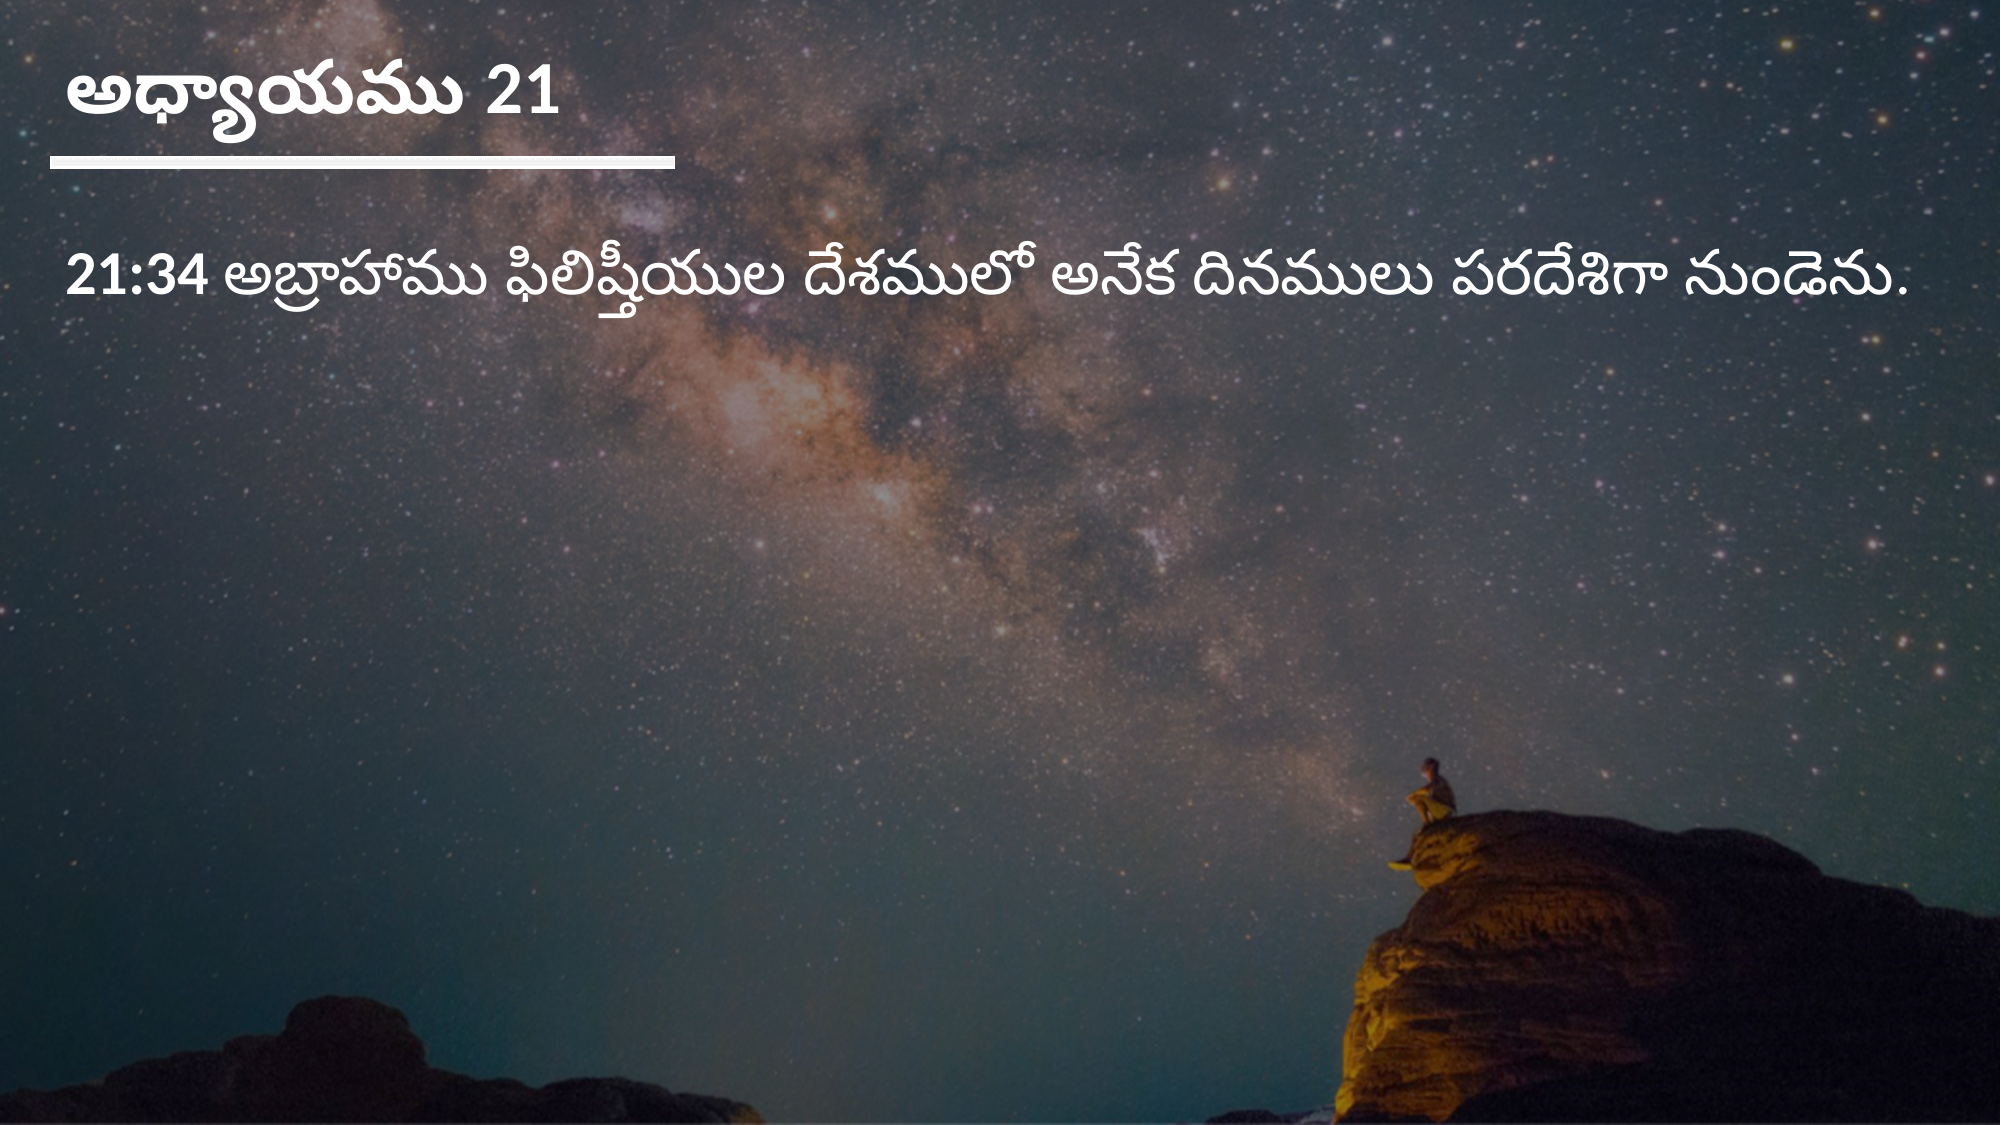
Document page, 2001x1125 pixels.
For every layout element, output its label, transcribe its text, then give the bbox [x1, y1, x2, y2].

title అధ్యాయము 21 [50, 0, 1925, 167]
list 21:34 అబ్రాహాము ఫిలిష్తీయుల దేశములో అనేక దినములు పరదేశిగా నుండెను. [50, 187, 1946, 1063]
picture [0, 0, 2000, 1125]
